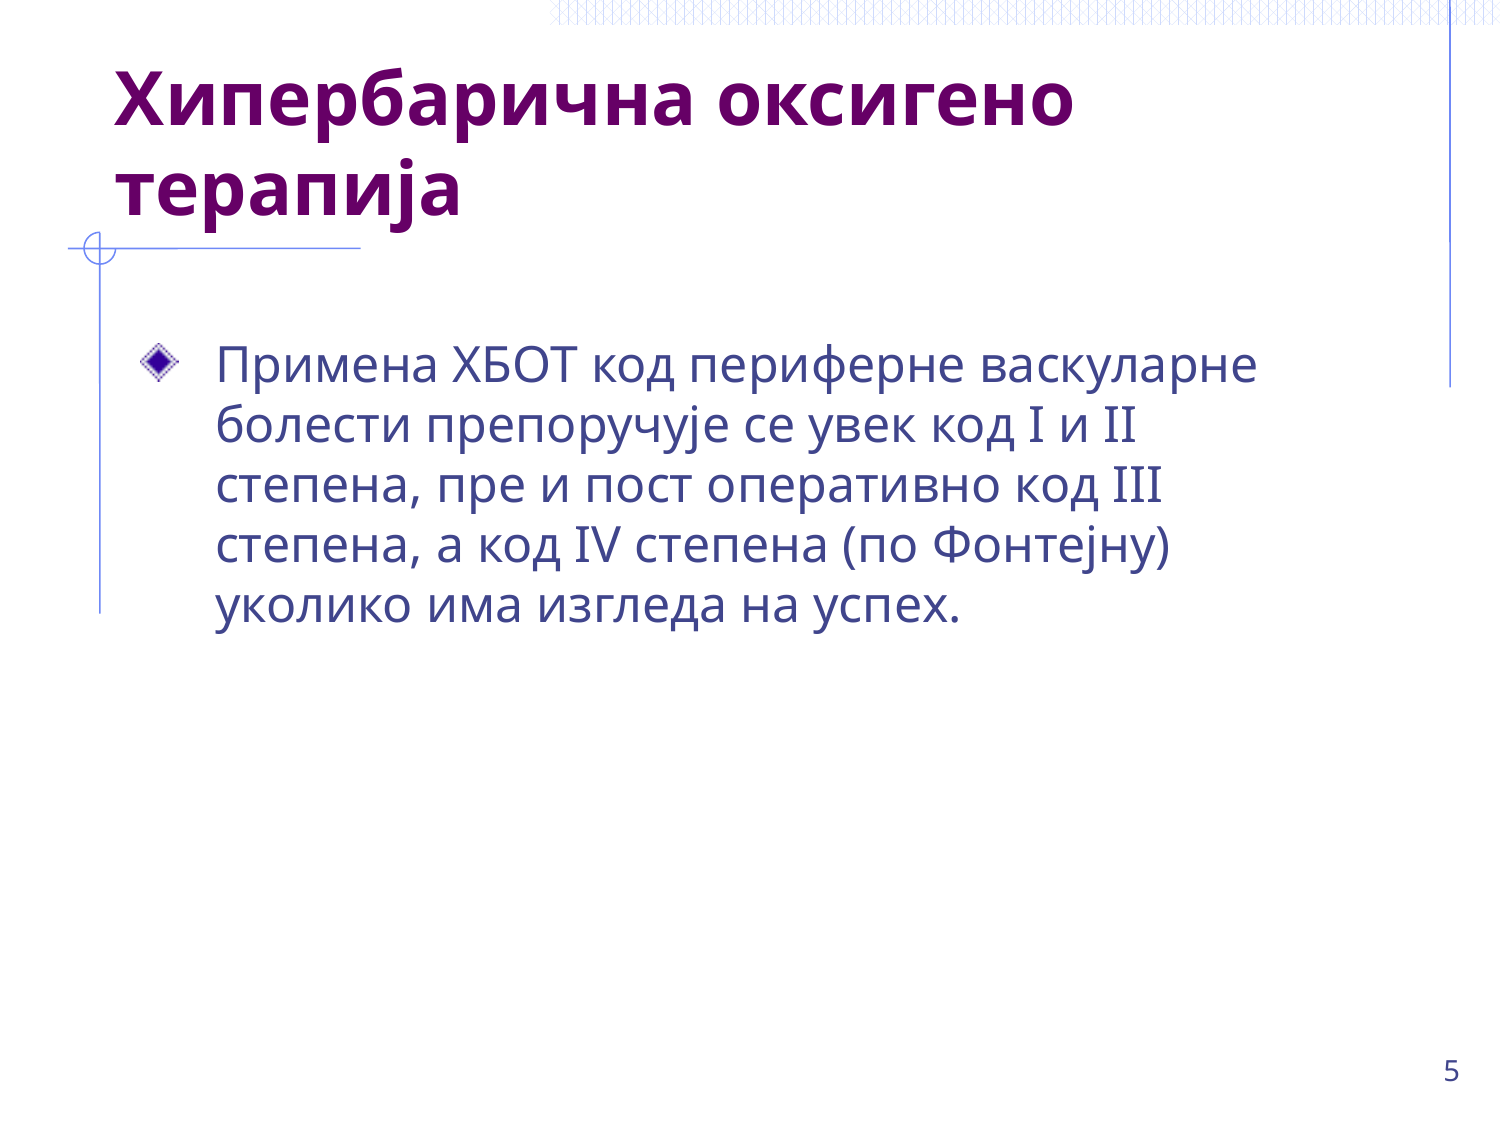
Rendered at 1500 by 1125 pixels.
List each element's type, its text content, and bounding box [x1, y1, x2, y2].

slide_number 5 [1162, 1025, 1475, 1100]
picture [140, 343, 179, 382]
title Хипербарична оксигено терапија [99, 49, 1376, 238]
list Примена ХБОТ код периферне васкуларне болести препоручује се увек код I и II степена, пре и пост оперативно код III степена, а код IV степена (по Фонтејну) уколико има изгледа на успех. [124, 324, 1338, 1001]
